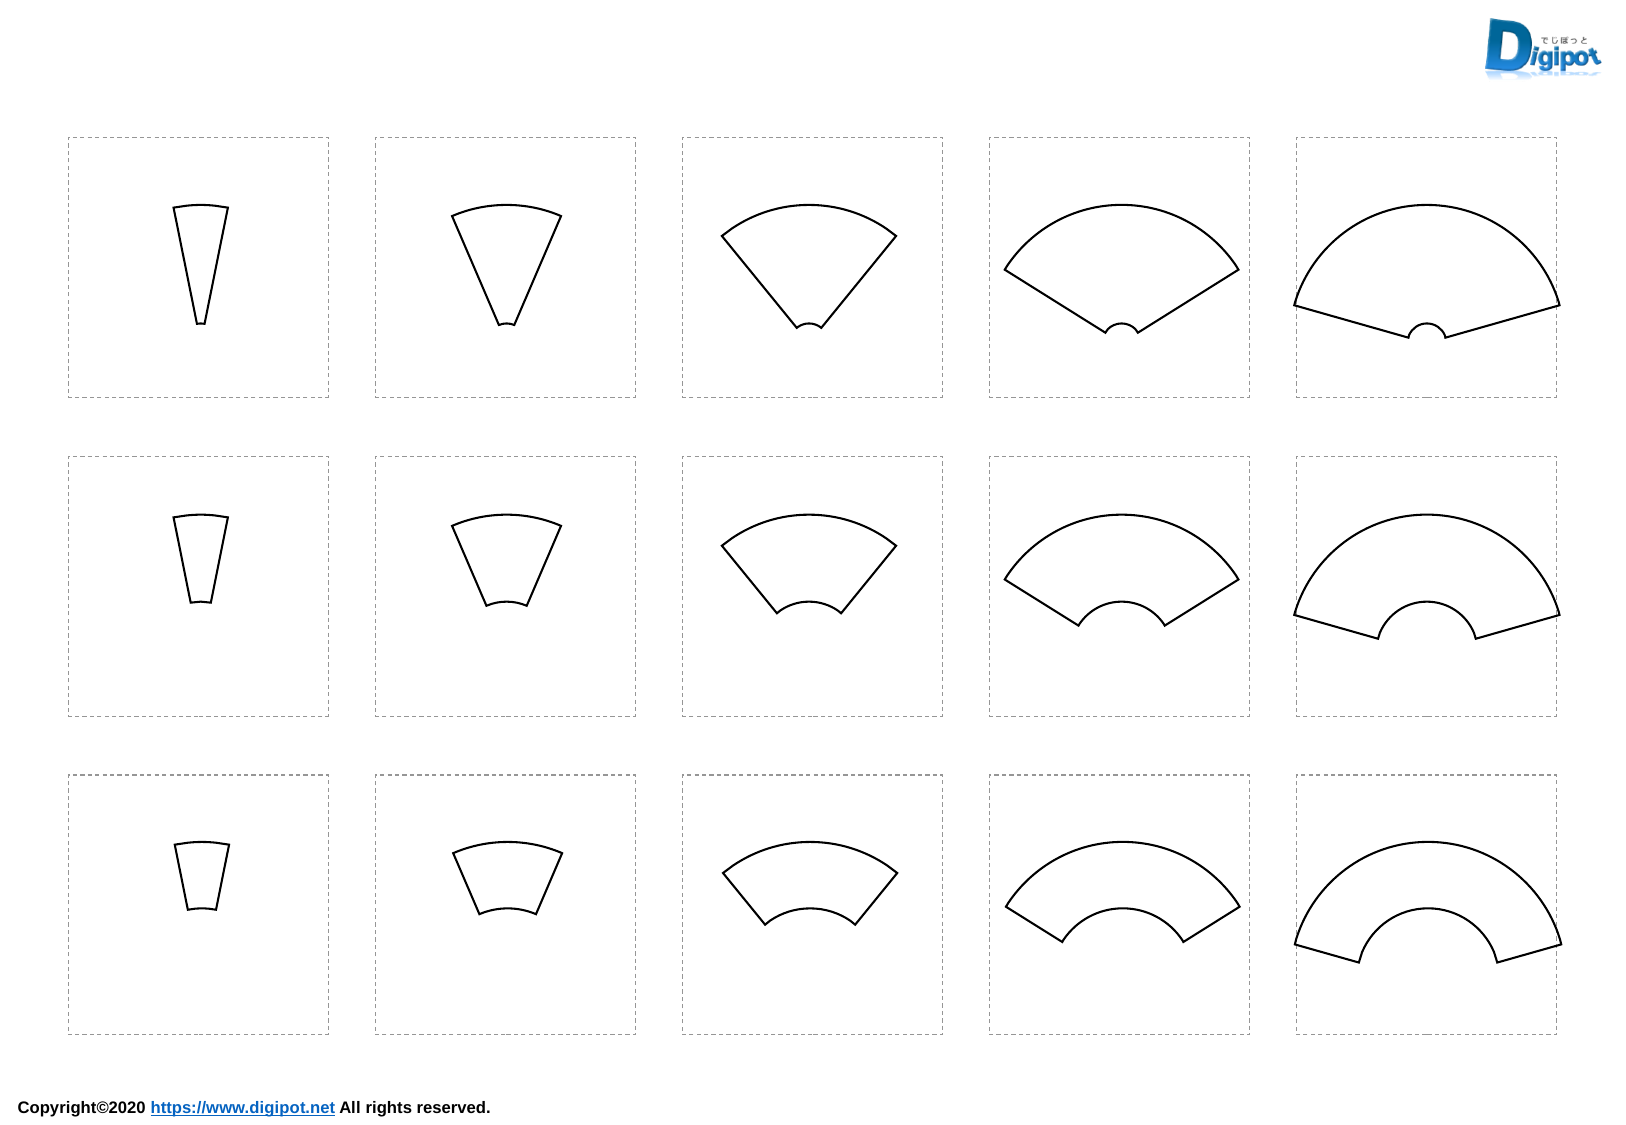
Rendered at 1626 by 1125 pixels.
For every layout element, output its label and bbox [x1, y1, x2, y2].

text_box [1003, 513, 1240, 628]
picture [1485, 18, 1602, 82]
text_box [1292, 513, 1561, 641]
text_box [451, 840, 564, 916]
text_box [1004, 840, 1242, 944]
text_box [1293, 840, 1563, 964]
text_box [173, 840, 231, 911]
text_box [172, 513, 230, 604]
text_box [450, 203, 563, 327]
text_box [721, 840, 899, 927]
text_box [450, 513, 563, 608]
text_box [172, 203, 230, 325]
text_box [720, 513, 898, 615]
text_box [1003, 203, 1240, 335]
text_box [720, 203, 898, 330]
text_box [1292, 203, 1561, 339]
